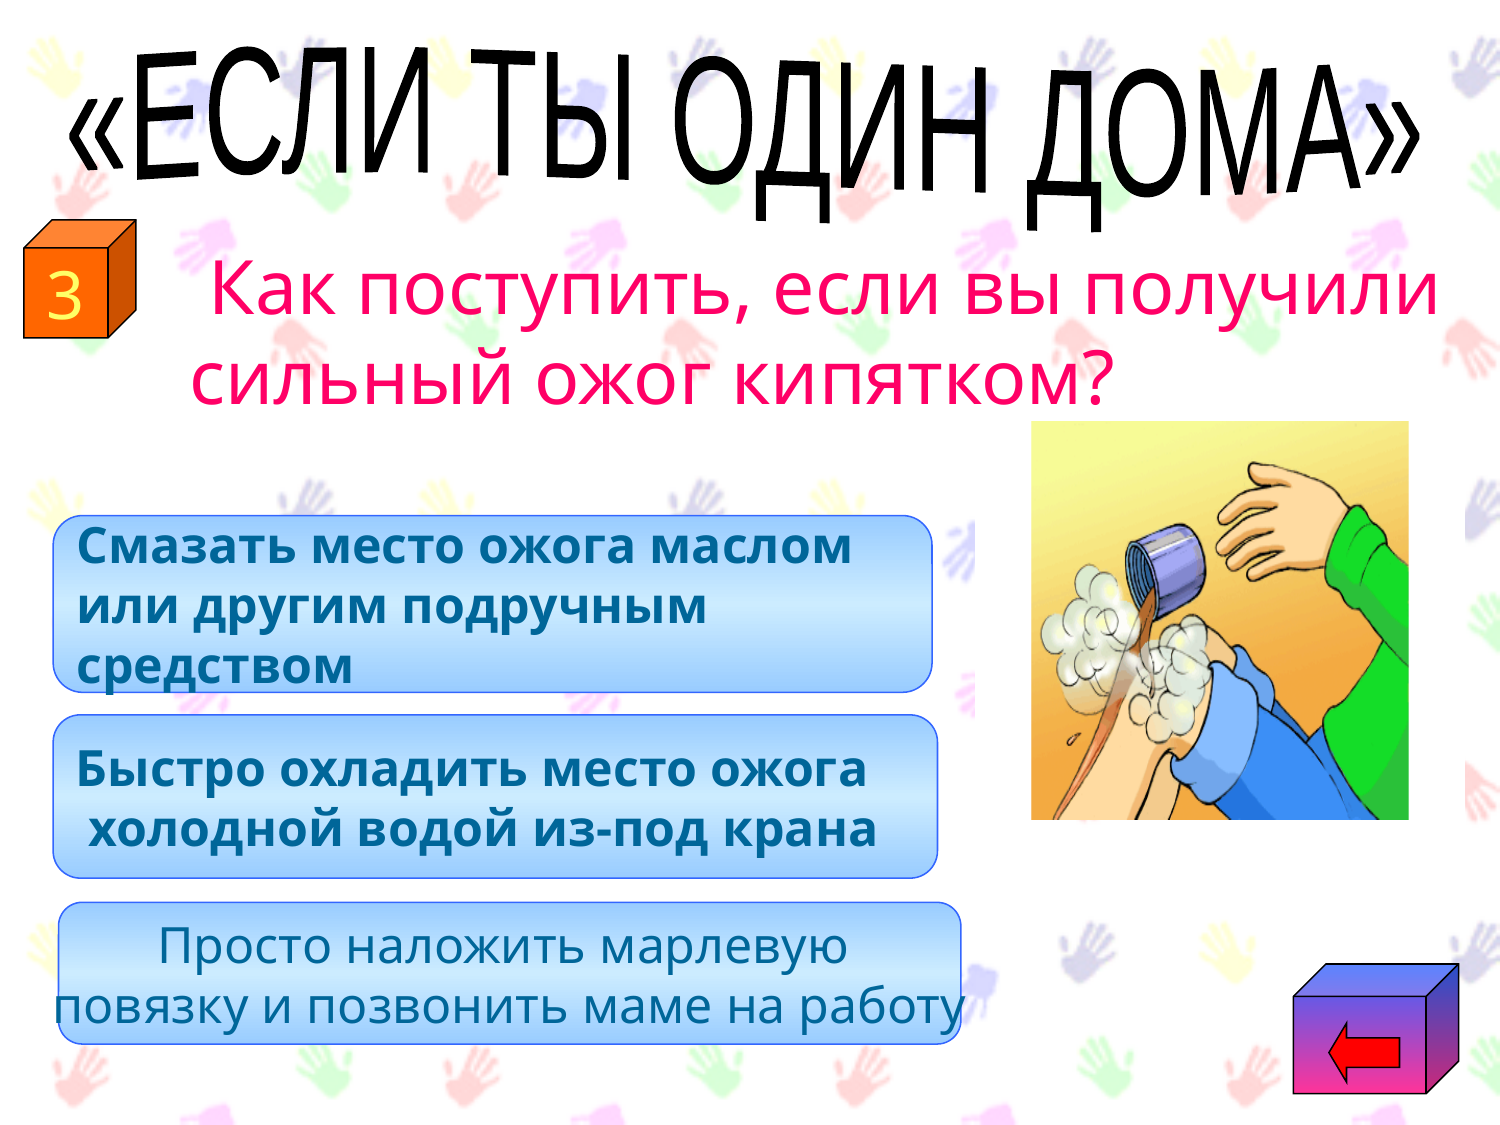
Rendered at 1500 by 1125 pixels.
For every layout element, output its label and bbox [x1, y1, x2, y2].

text_box [1293, 963, 1459, 1094]
picture [0, 0, 1500, 1125]
